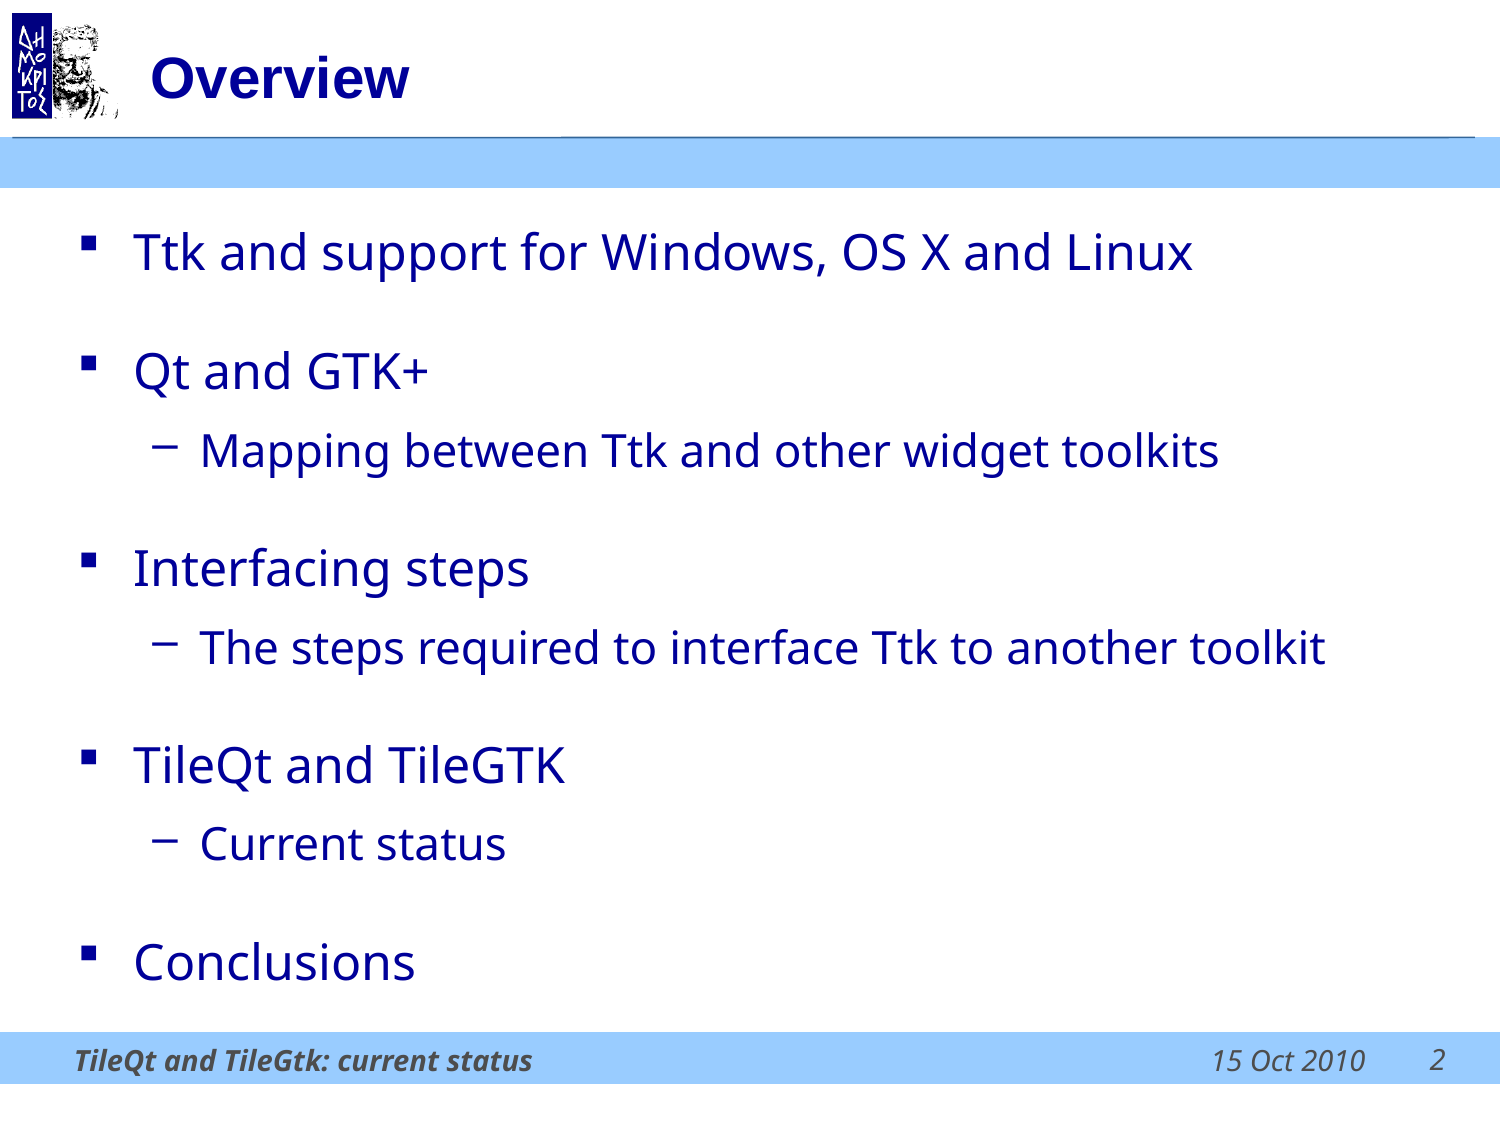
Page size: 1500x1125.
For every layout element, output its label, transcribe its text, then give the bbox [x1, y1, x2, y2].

slide_number 2 [1399, 1033, 1476, 1084]
footer TileQt and TileGtk: current status [58, 1034, 1190, 1086]
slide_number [1190, 1034, 1381, 1086]
list Ttk and support for Windows, OS X and Linux Qt and GTK+ Mapping between Ttk and other widget toolkits Interfacing steps The steps required to interface Ttk to another toolkit TileQt and TileGTK Current status Conclusions [62, 212, 1438, 1001]
picture [11, 13, 118, 120]
title Overview [135, 12, 1476, 138]
